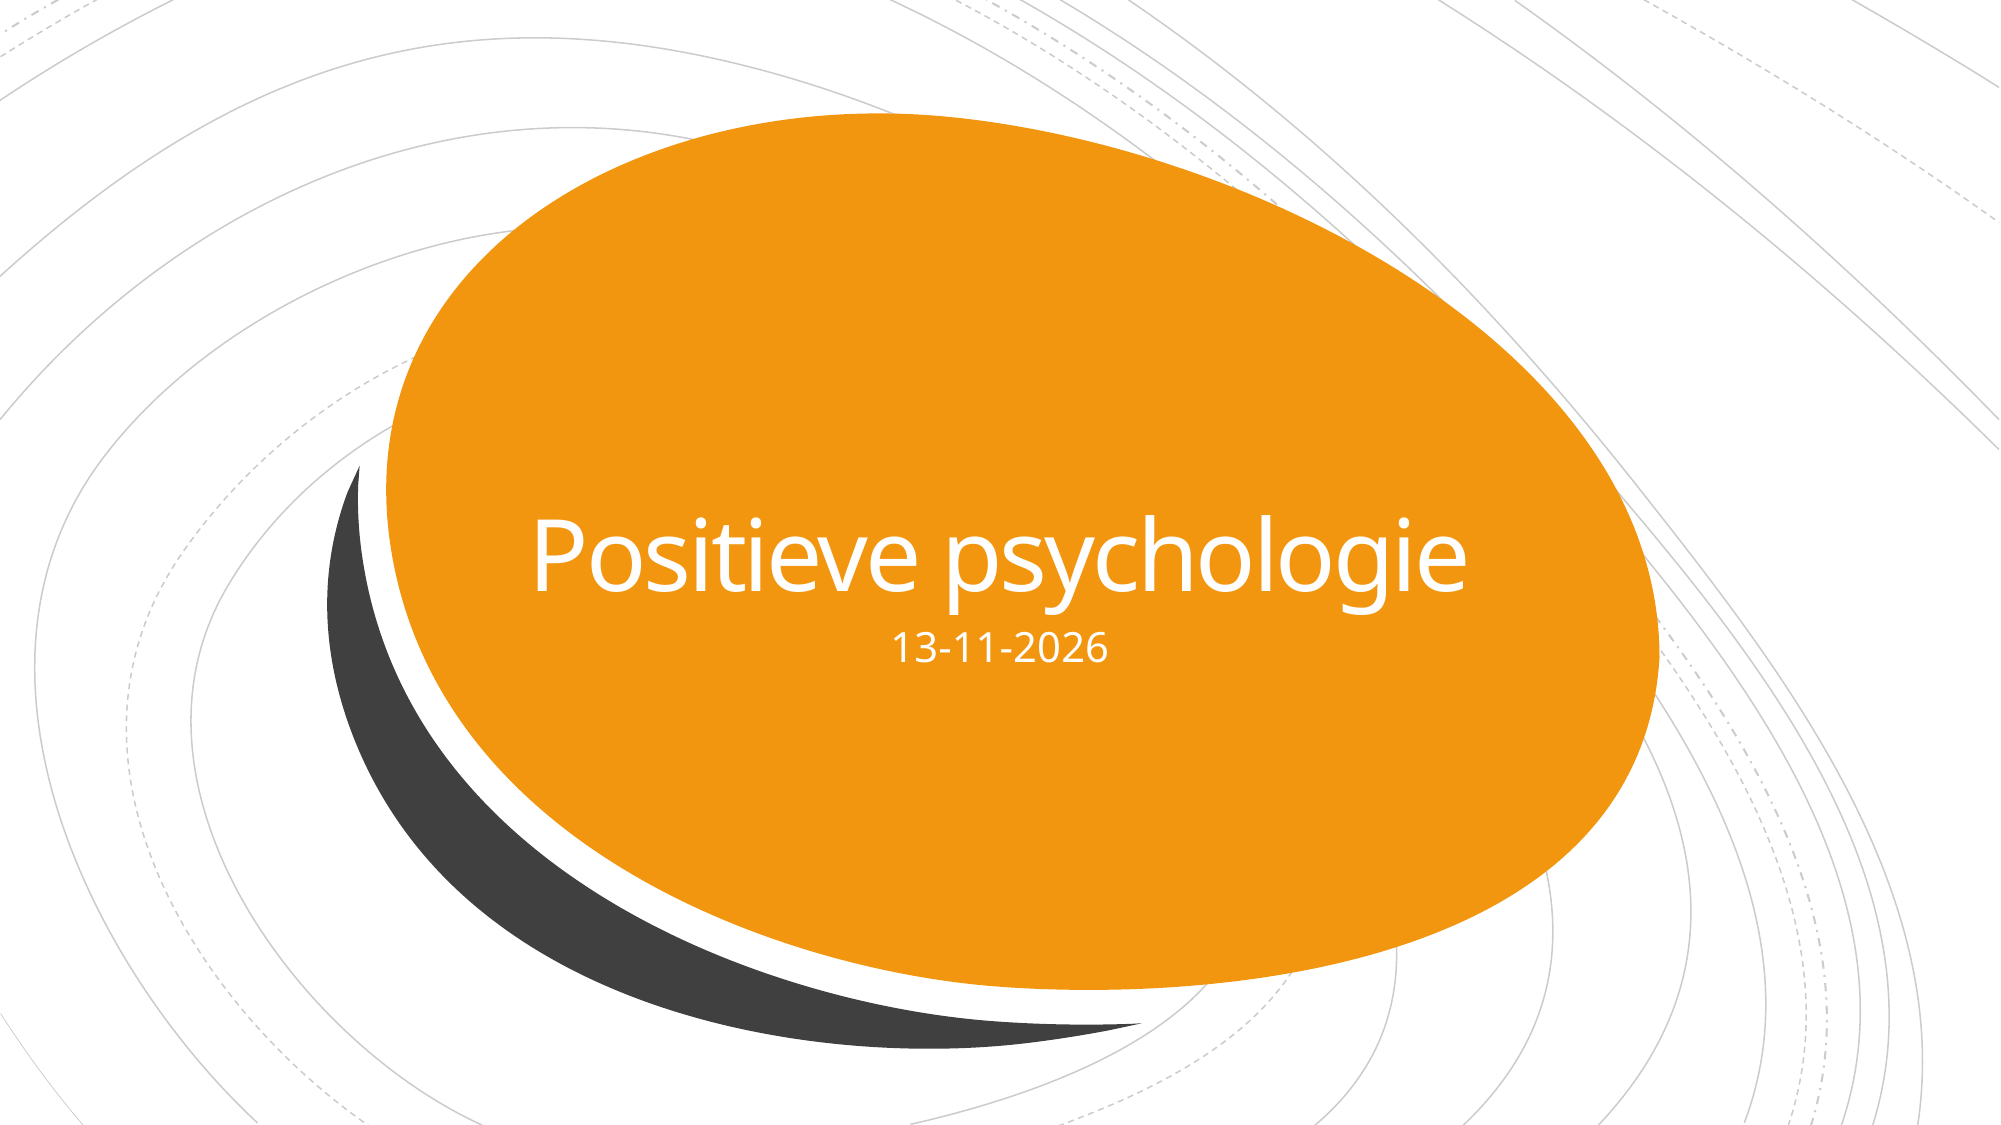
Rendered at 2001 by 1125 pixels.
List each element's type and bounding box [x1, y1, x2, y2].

text_box [0, 0, 2000, 1125]
